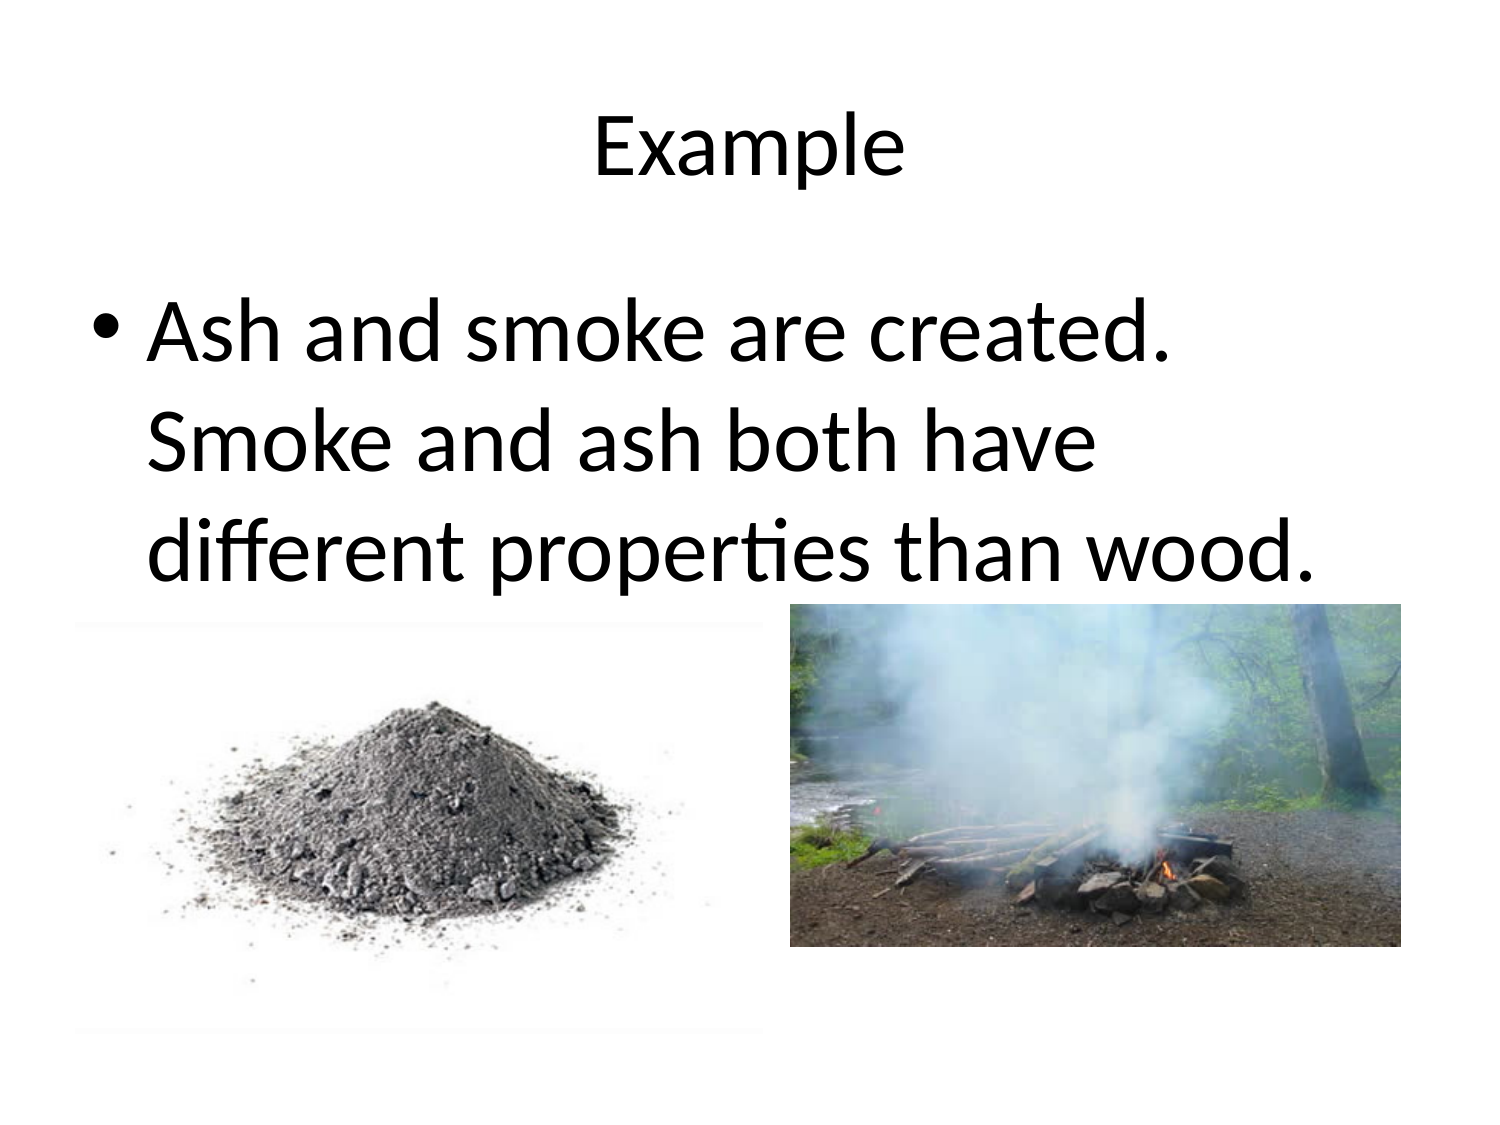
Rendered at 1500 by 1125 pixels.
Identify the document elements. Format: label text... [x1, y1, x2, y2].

picture [790, 604, 1401, 947]
list Ash and smoke are created. Smoke and ash both have different properties than wood. [75, 262, 1425, 1005]
picture [74, 622, 763, 1035]
title Example [75, 45, 1425, 233]
